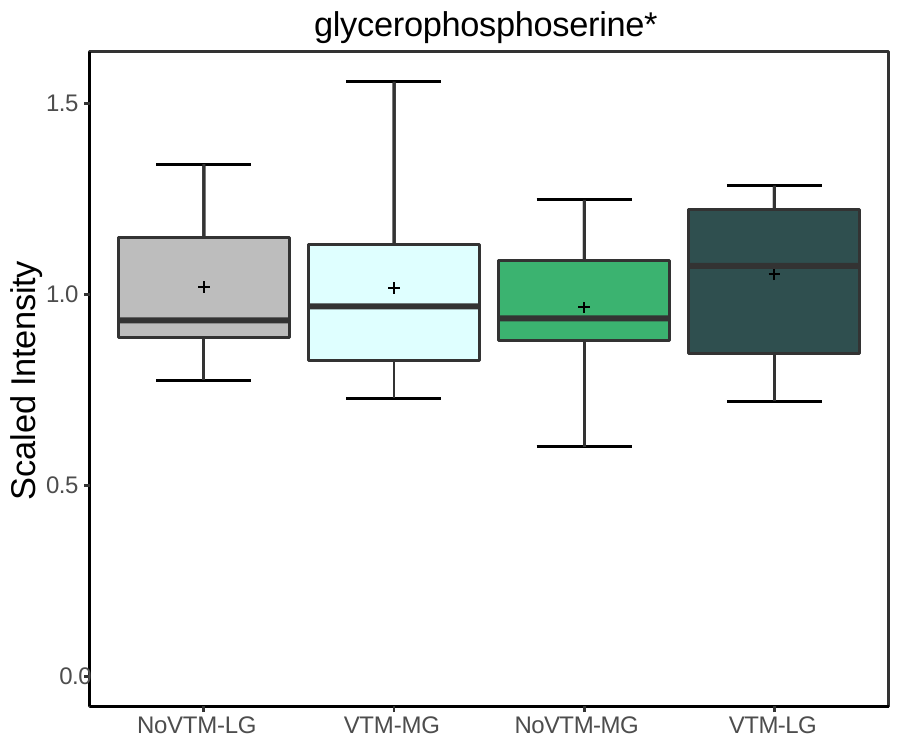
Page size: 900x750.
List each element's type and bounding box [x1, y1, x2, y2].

text_box [1, 256, 82, 503]
slide_number [134, 713, 275, 750]
text_box [312, 0, 666, 44]
footer [57, 661, 95, 750]
text_box [44, 85, 82, 117]
text_box [83, 50, 891, 738]
